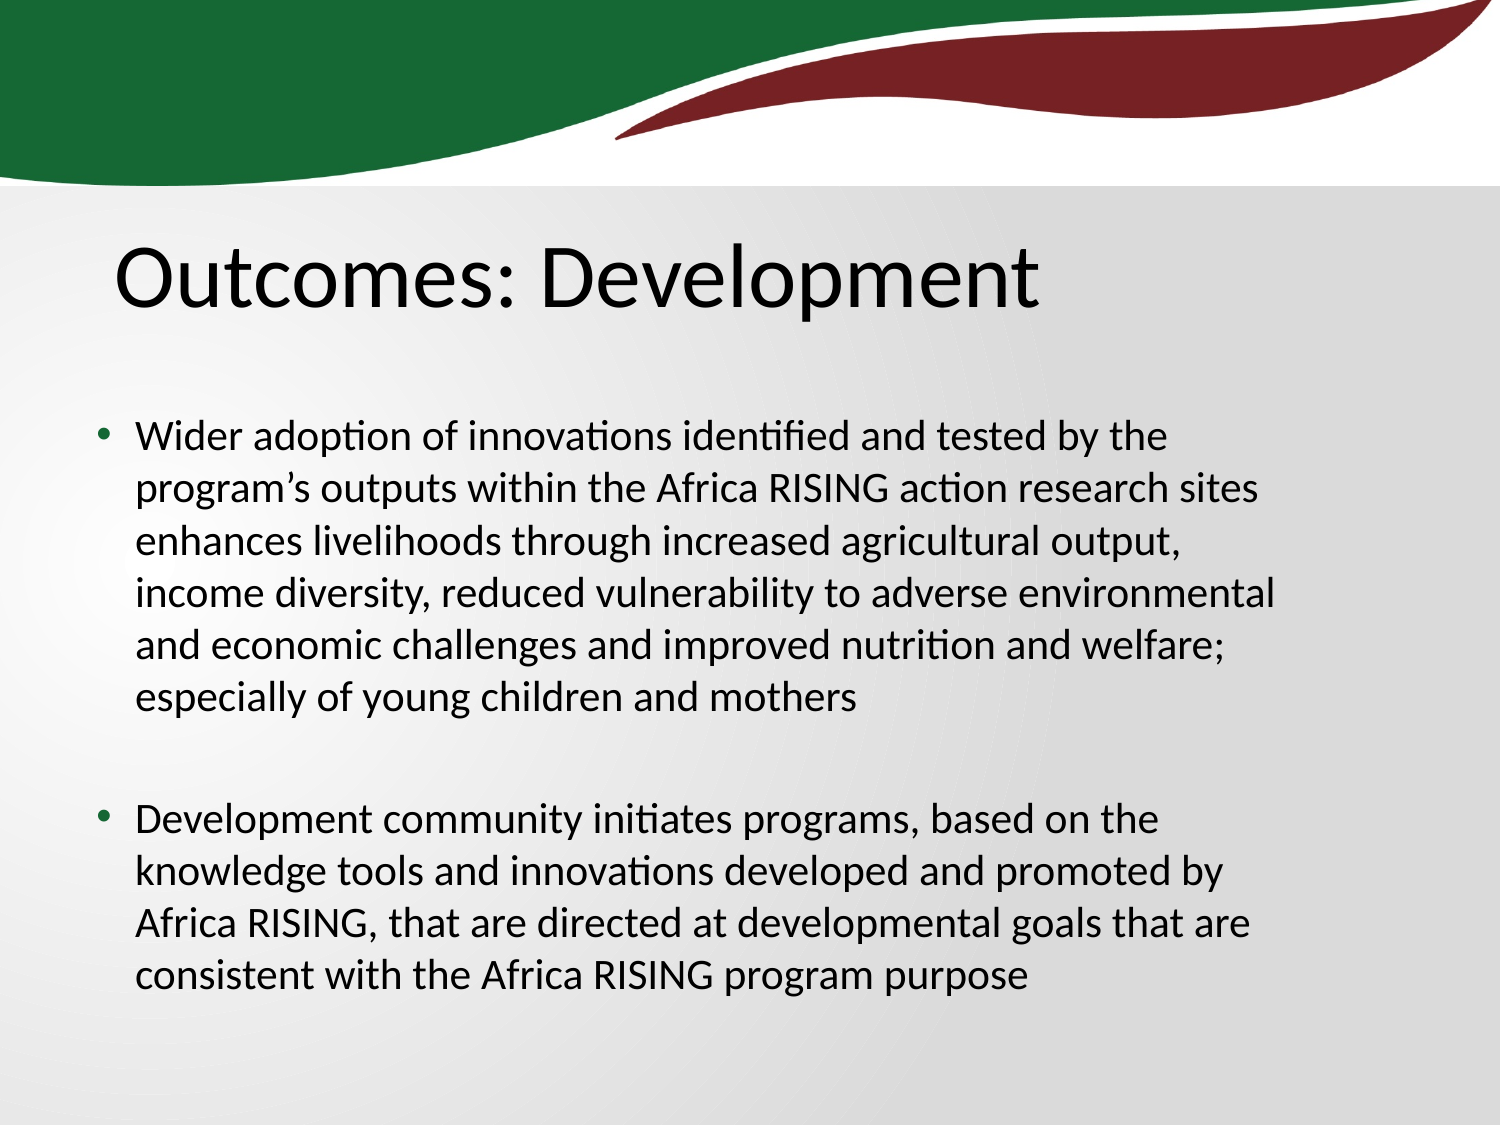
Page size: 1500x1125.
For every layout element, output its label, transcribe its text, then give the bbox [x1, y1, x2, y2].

text_box Outcomes: Development [100, 208, 1351, 358]
picture [0, 0, 1500, 186]
list Wider adoption of innovations identified and tested by the program’s outputs within the Africa RISING action research sites enhances livelihoods through increased agricultural output, income diversity, reduced vulnerability to adverse environmental and economic challenges and improved nutrition and welfare; especially of young children and mothers Development community initiates programs, based on the knowledge tools and innovations developed and promoted by Africa RISING, that are directed at developmental goals that are consistent with the Africa RISING program purpose [62, 399, 1325, 1013]
